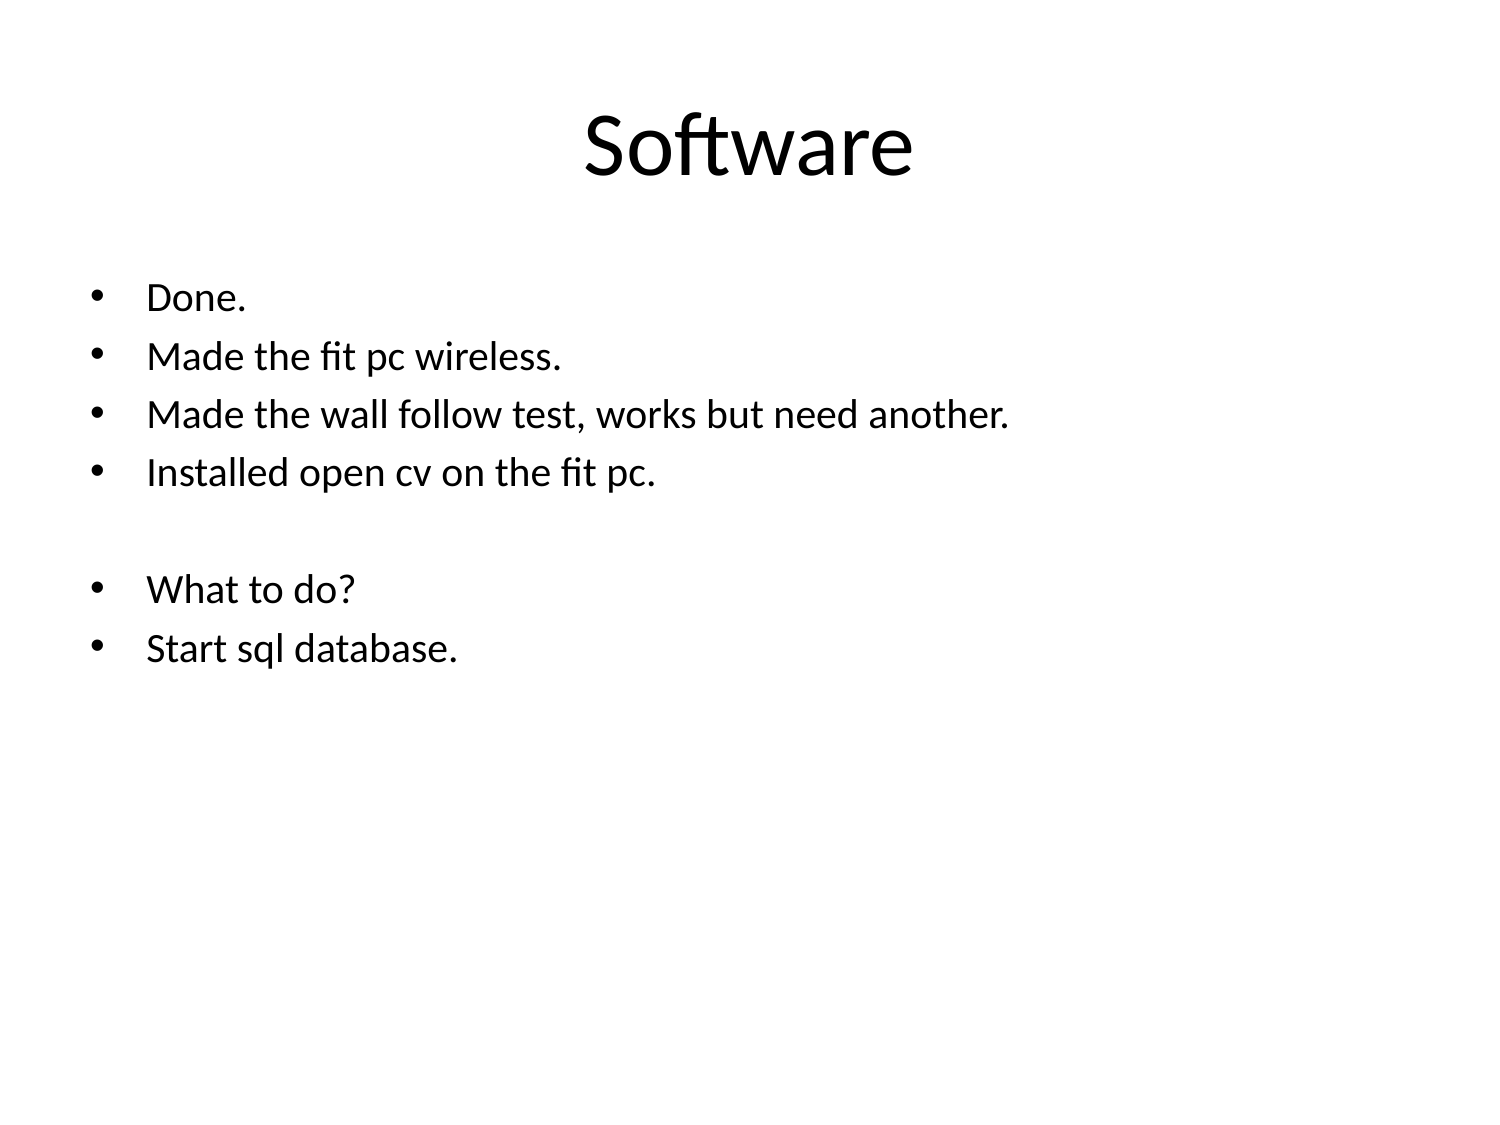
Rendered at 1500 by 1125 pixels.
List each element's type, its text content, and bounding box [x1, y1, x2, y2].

title Software [75, 45, 1425, 233]
list Done. Made the fit pc wireless. Made the wall follow test, works but need another. Installed open cv on the fit pc. What to do? Start sql database. [75, 262, 1425, 1005]
